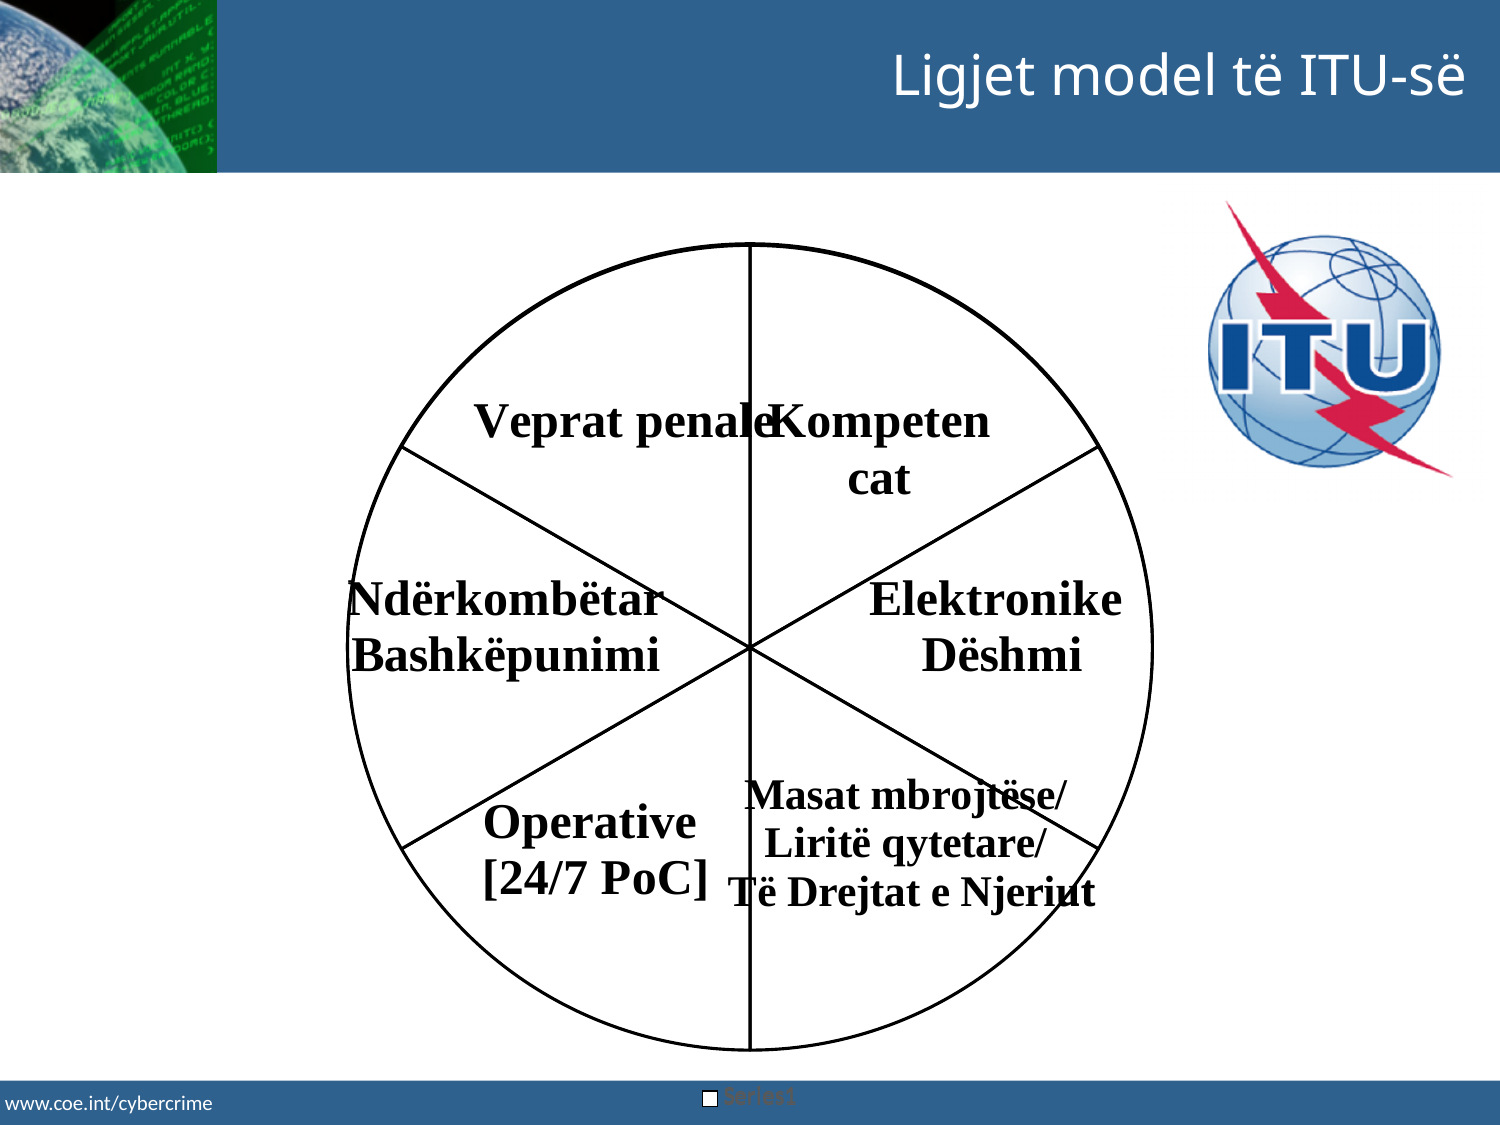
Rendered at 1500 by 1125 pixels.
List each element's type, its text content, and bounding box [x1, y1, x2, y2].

picture [0, 0, 217, 134]
chart [0, 134, 1500, 1118]
picture [1157, 177, 1487, 506]
text_box Ligjet model të ITU-së [230, 31, 1483, 114]
